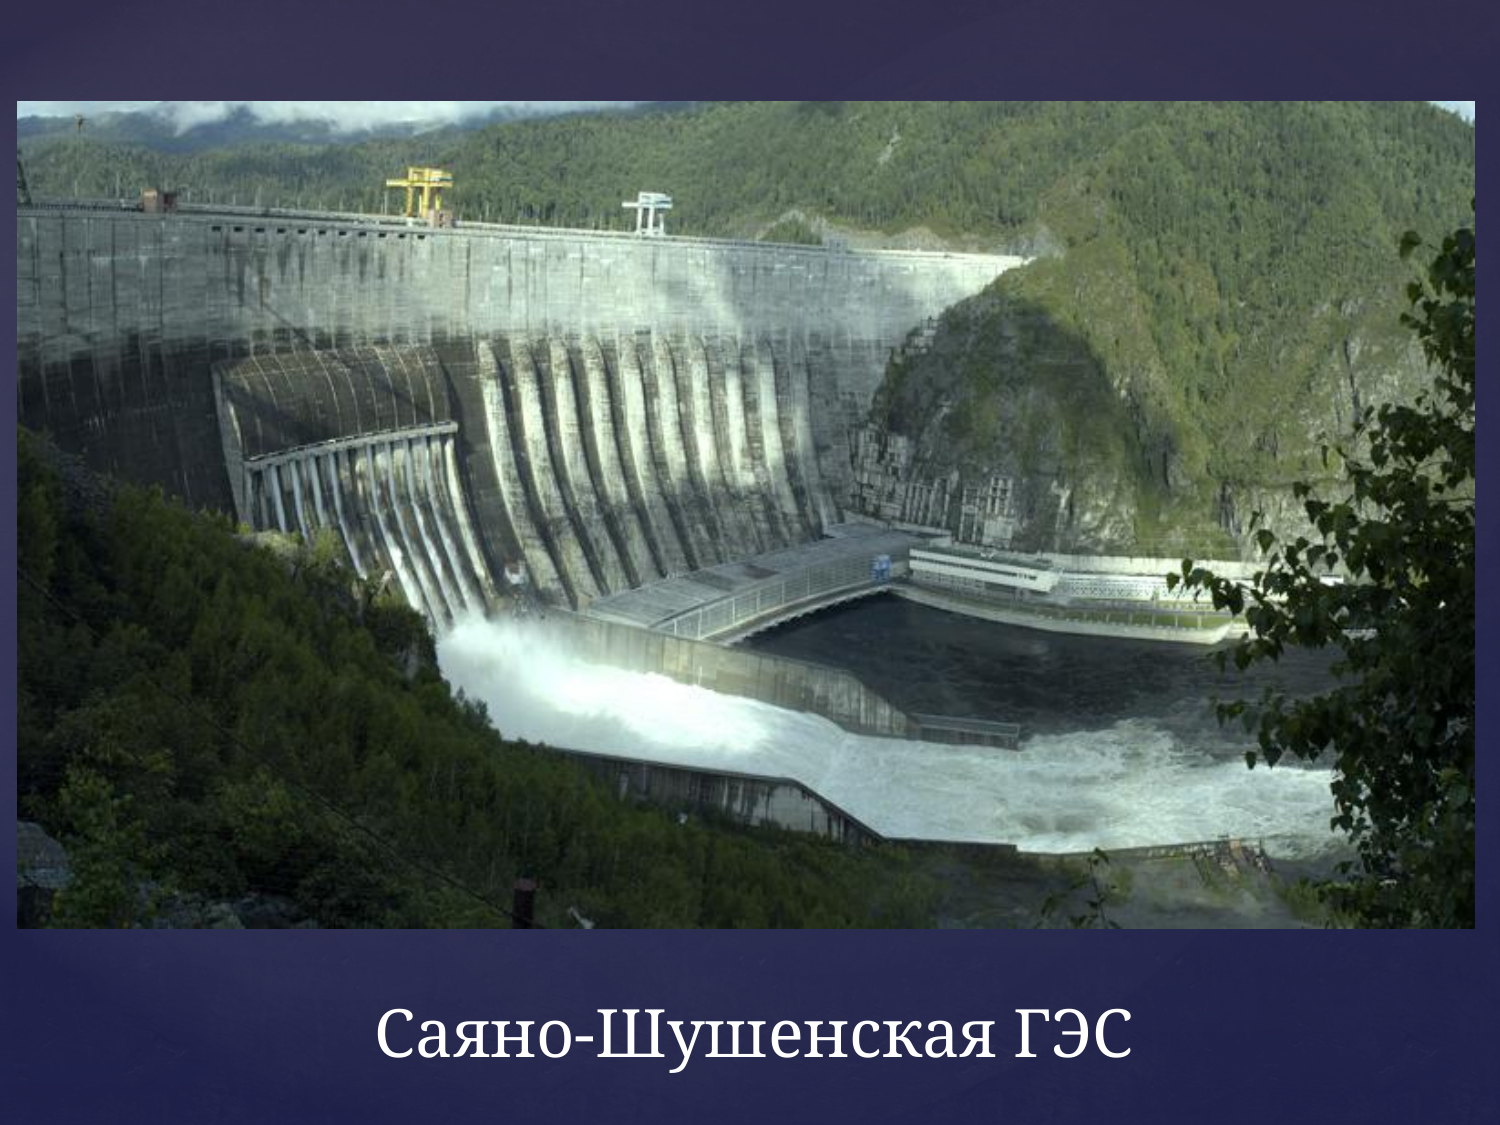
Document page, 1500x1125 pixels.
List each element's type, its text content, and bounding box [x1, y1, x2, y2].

title Саяно-Шушенская ГЭС [135, 944, 1374, 1079]
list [17, 101, 1476, 930]
